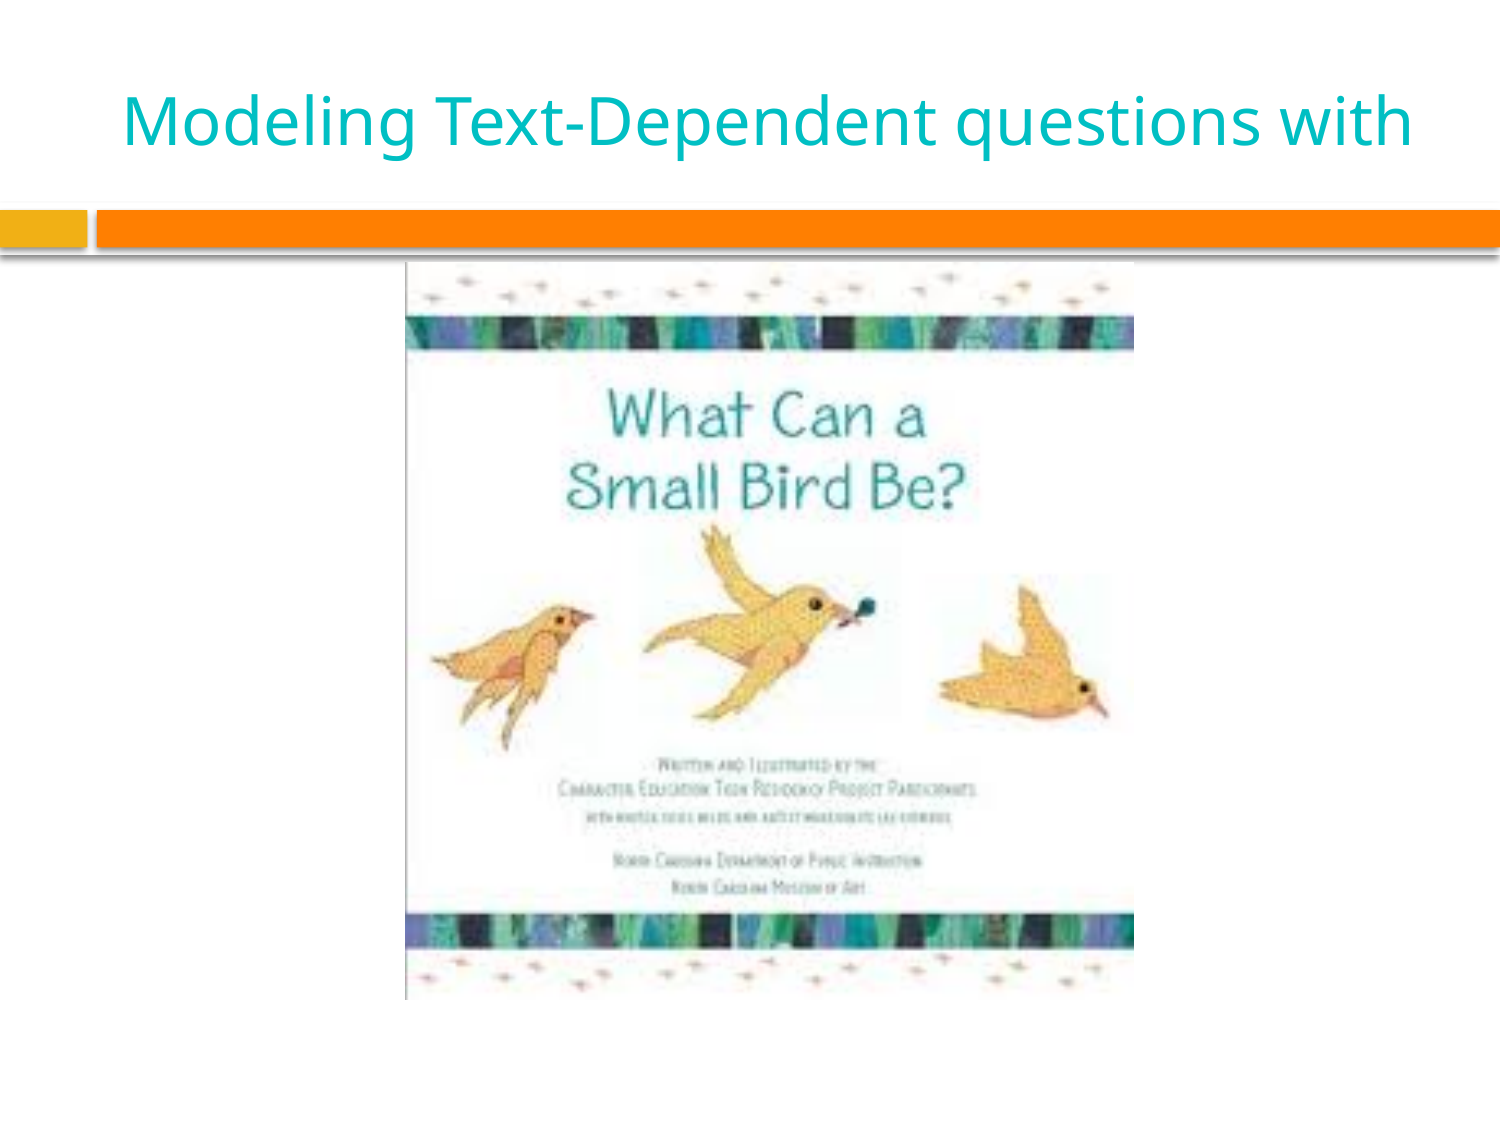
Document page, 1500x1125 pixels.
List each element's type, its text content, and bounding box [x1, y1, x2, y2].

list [100, 262, 1439, 1001]
title Modeling Text-Dependent questions with [100, 37, 1438, 200]
